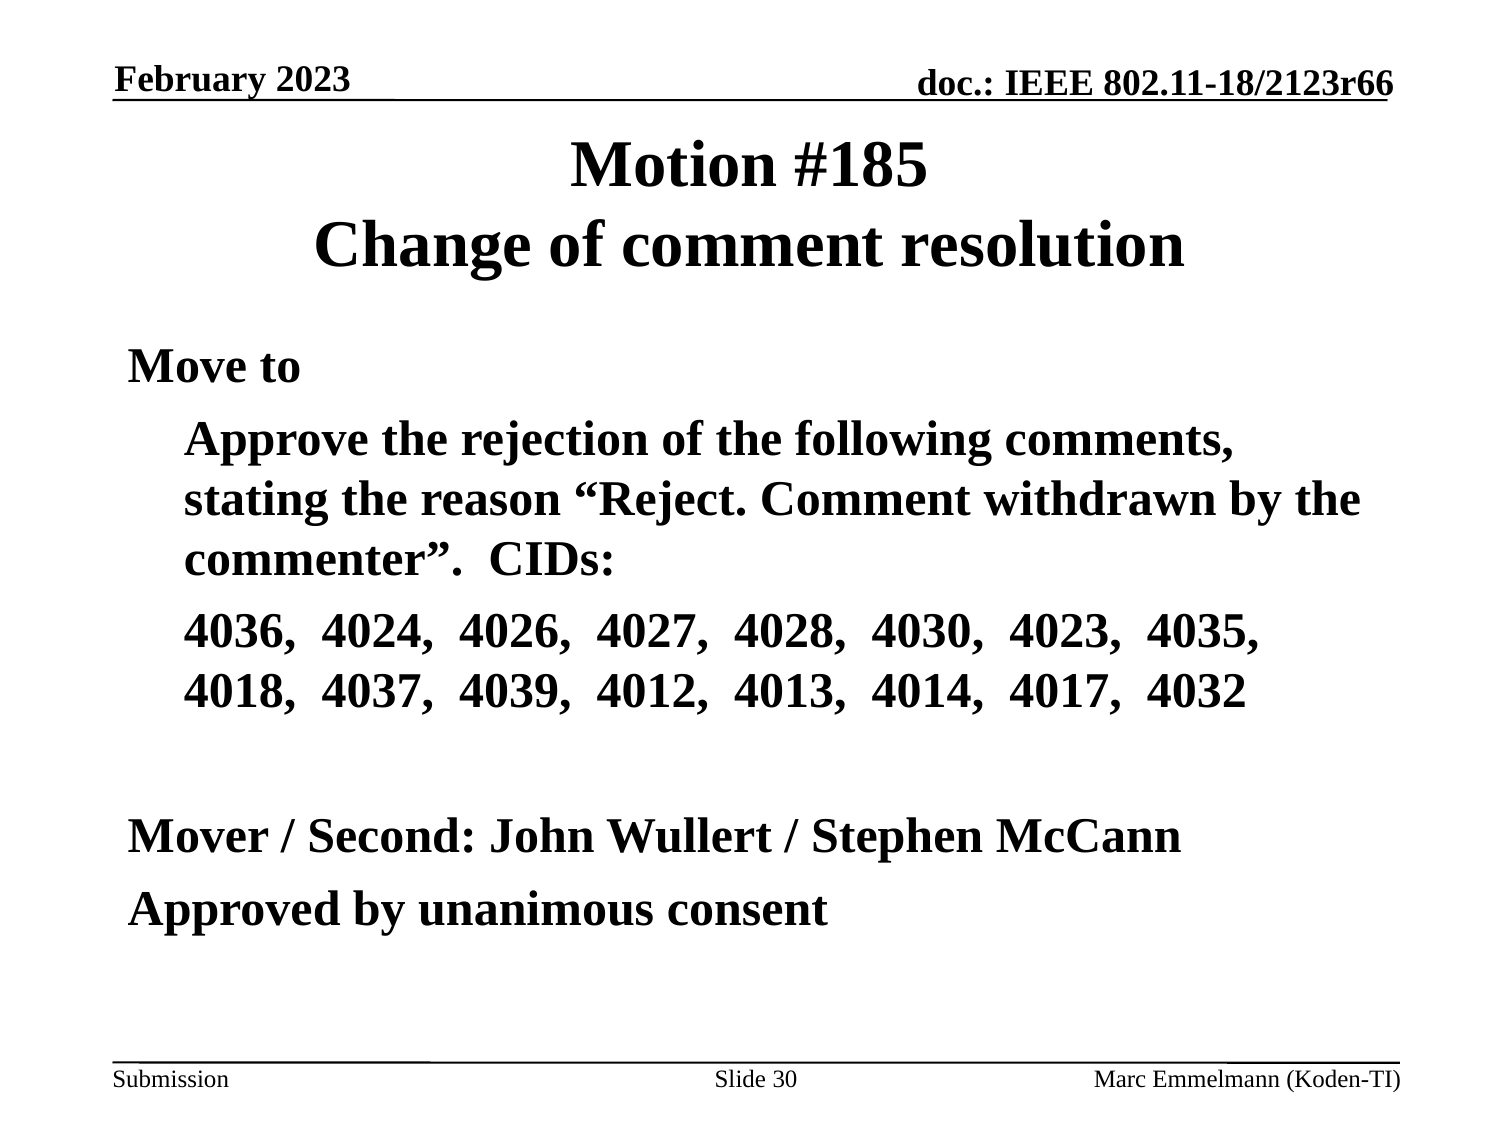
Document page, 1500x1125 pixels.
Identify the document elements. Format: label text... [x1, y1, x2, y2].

footer Marc Emmelmann (Koden-TI) [878, 1061, 1402, 1093]
list Move to Approve the rejection of the following comments, stating the reason “Reject. Comment withdrawn by the commenter”. CIDs: 4036, 4024, 4026, 4027, 4028, 4030, 4023, 4035, 4018, 4037, 4039, 4012, 4013, 4014, 4017, 4032 Mover / Second: John Wullert / Stephen McCann Approved by unanimous consent [112, 324, 1388, 1000]
slide_number Slide 30 [712, 1061, 800, 1123]
title Motion #185 Change of comment resolution [112, 112, 1388, 288]
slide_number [114, 54, 423, 100]
